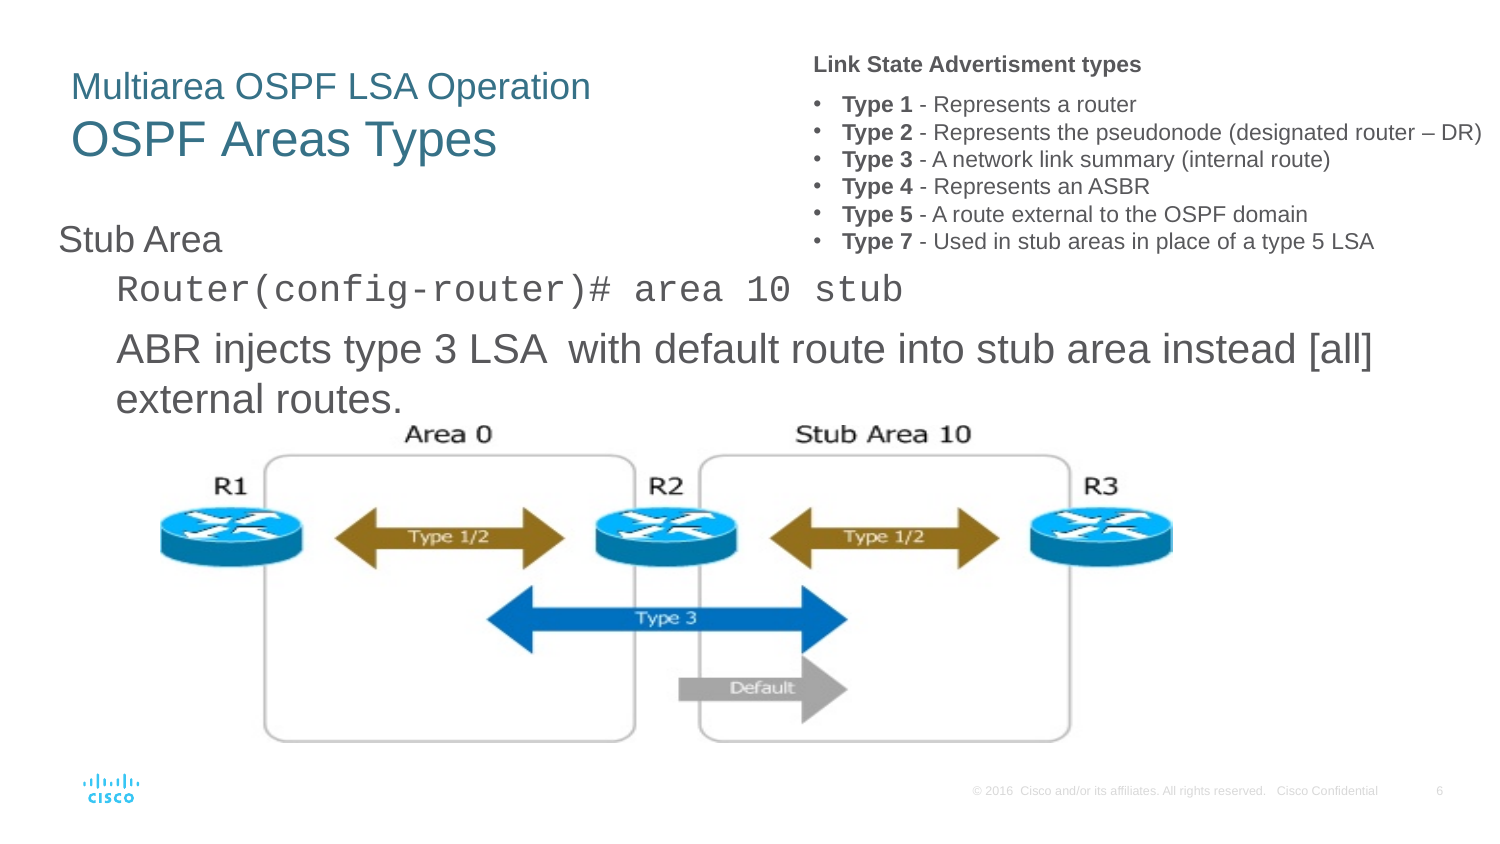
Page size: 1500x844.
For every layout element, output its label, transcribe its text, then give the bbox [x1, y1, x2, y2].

text_box Stub Area Router(config-router)# area 10 stub ABR injects type 3 LSA with default route into stub area instead [all] external routes. [43, 207, 1500, 430]
text_box Link State Advertisment types Type 1 - Represents a router Type 2 - Represents the pseudonode (designated router – DR) Type 3 - A network link summary (internal route) Type 4 - Represents an ASBR Type 5 - A route external to the OSPF domain Type 7 - Used in stub areas in place of a type 5 LSA [798, 42, 1500, 262]
title Multiarea OSPF LSA Operation OSPF Areas Types [55, 60, 798, 168]
picture [160, 425, 1173, 743]
